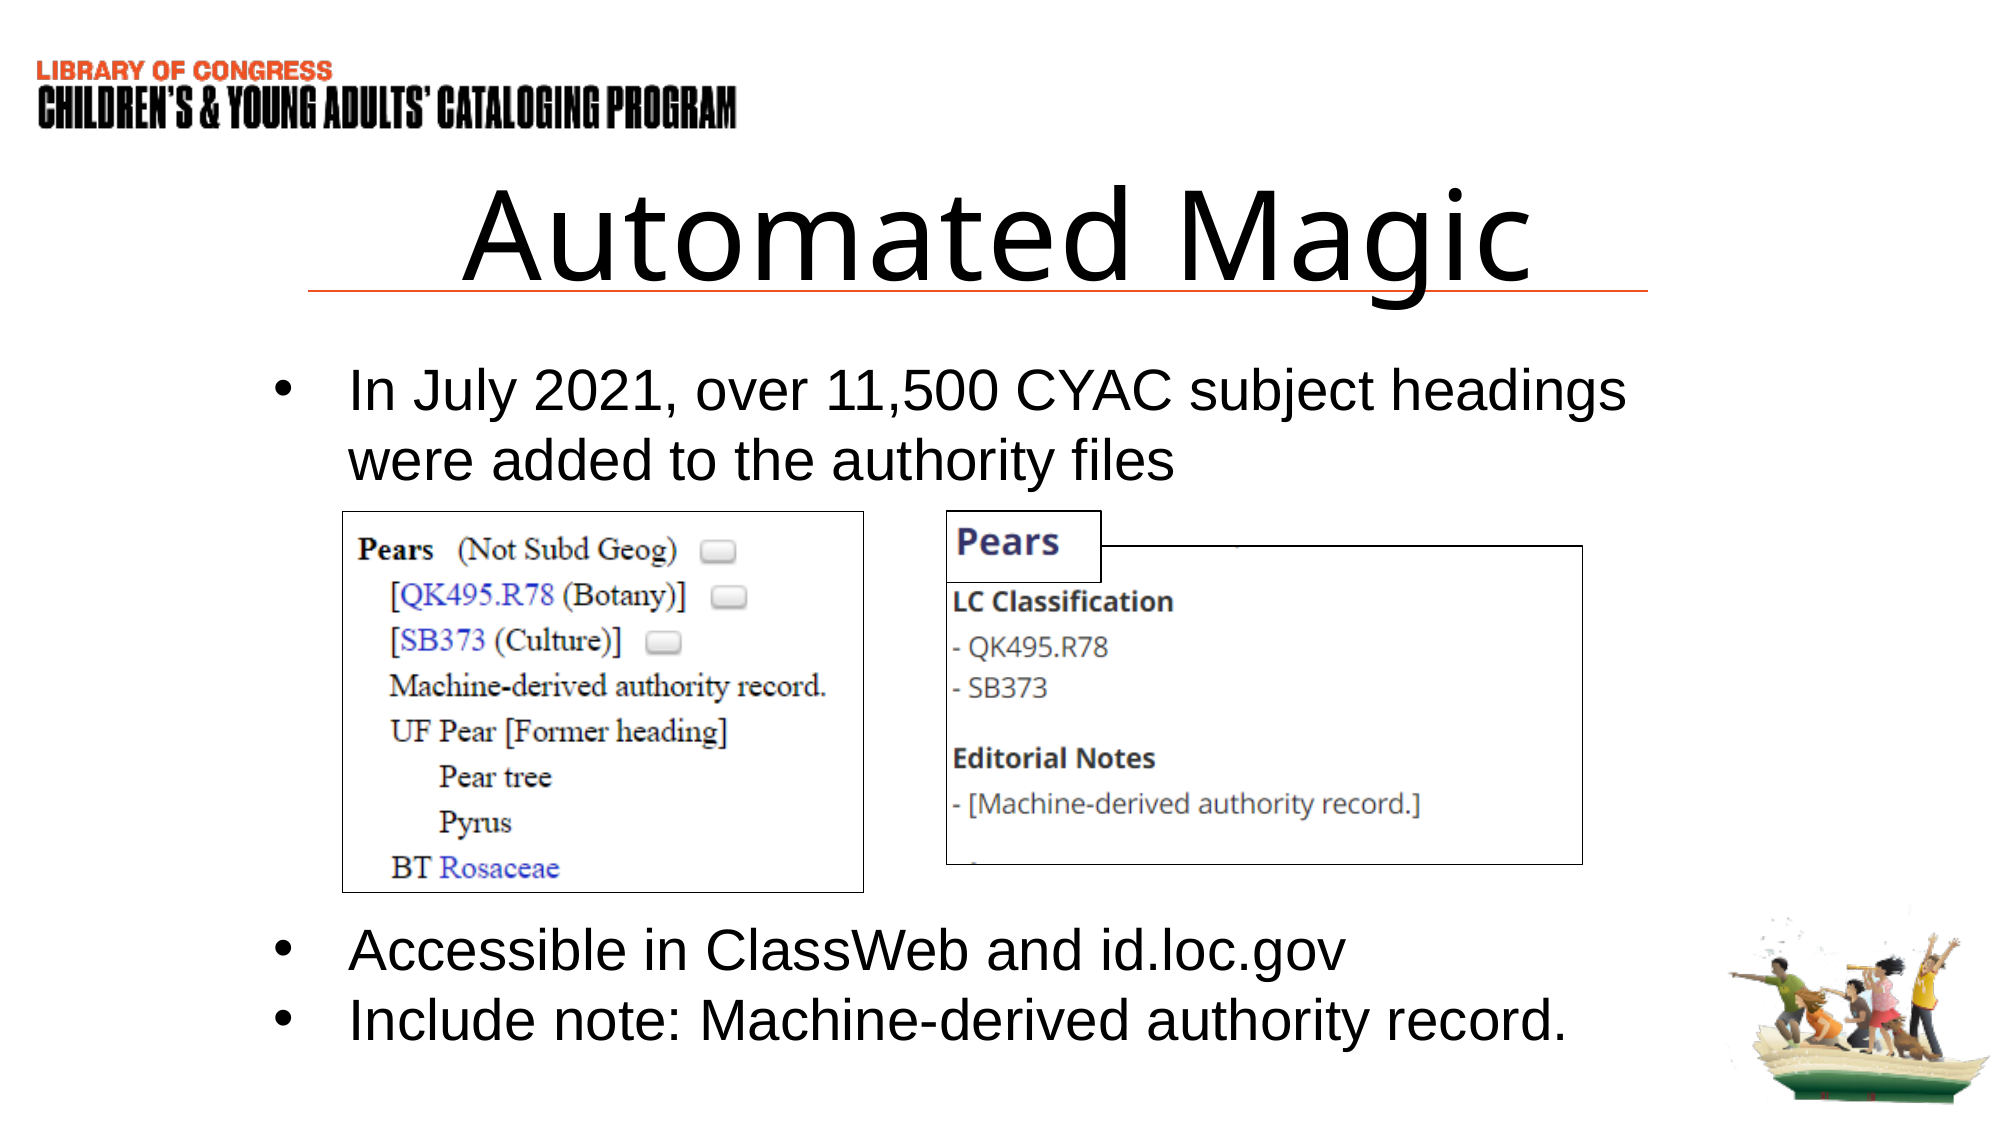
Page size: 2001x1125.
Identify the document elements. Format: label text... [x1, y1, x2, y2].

picture [0, 0, 790, 182]
picture [1725, 893, 2000, 1125]
text_box In July 2021, over 11,500 CYAC subject headings were added to the authority files Accessible in ClassWeb and id.loc.gov Include note: Machine-derived authority record. [258, 344, 1740, 1060]
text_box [947, 511, 1582, 864]
text_box Automated Magic [20, 163, 1978, 317]
picture [342, 511, 864, 893]
